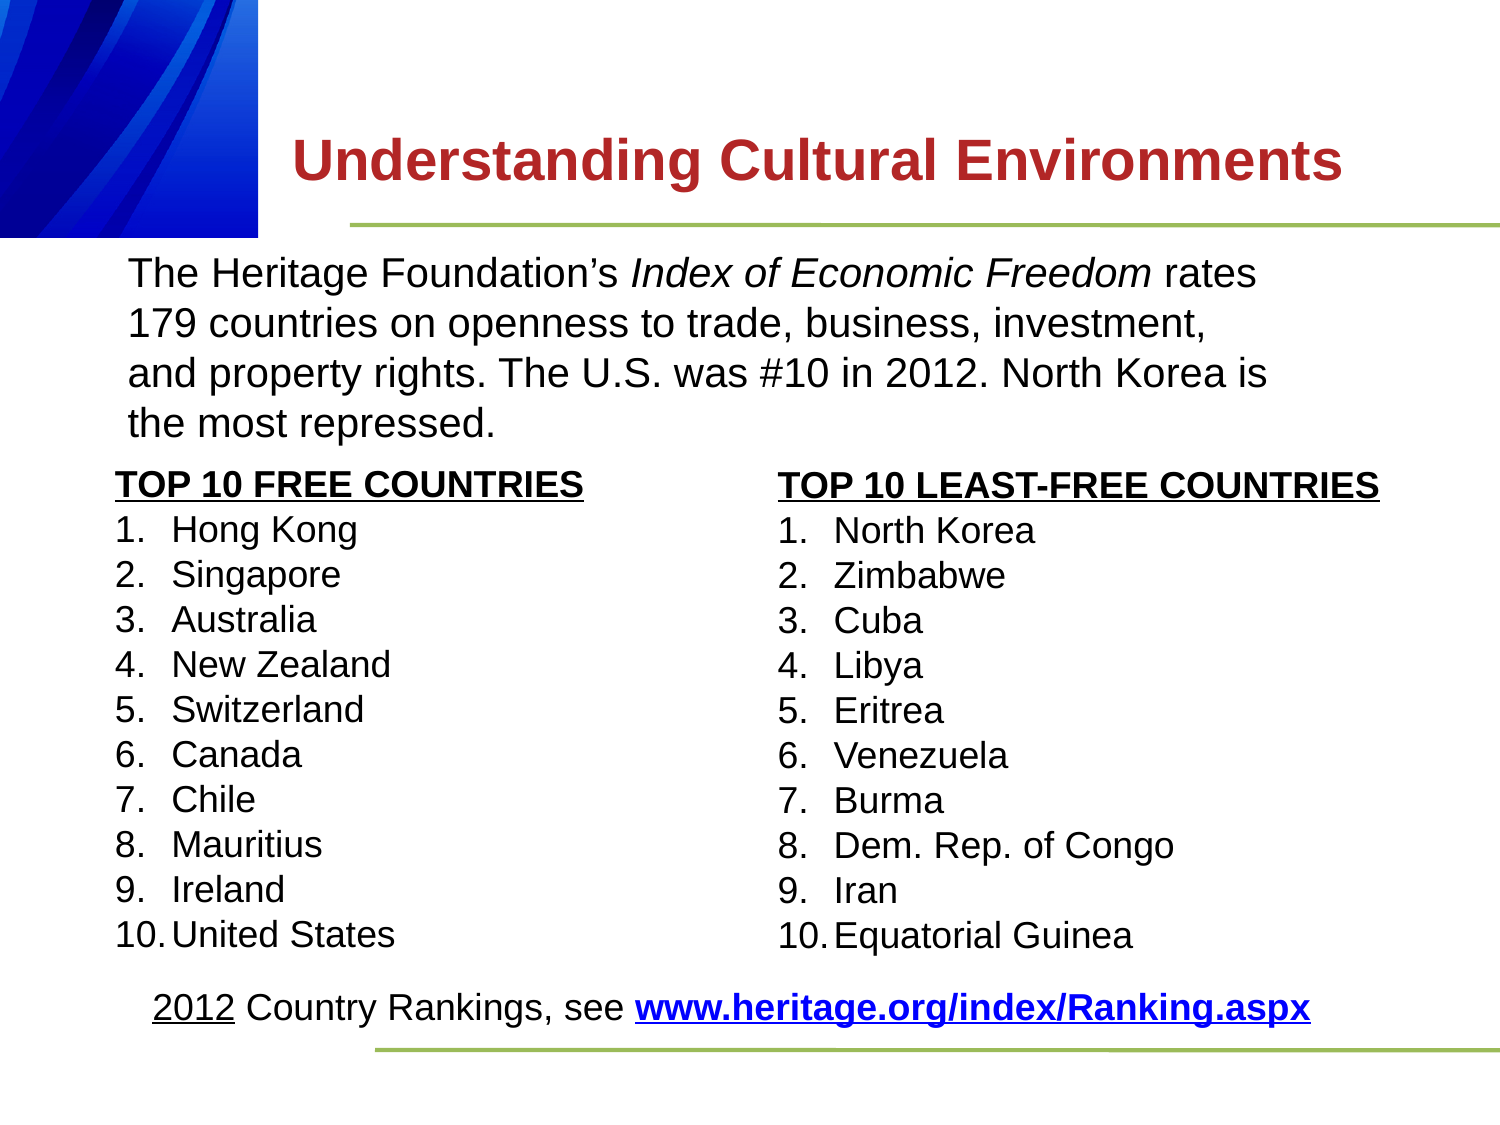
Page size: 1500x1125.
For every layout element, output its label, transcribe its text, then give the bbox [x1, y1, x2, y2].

text_box Understanding Cultural Environments [277, 114, 1500, 200]
text_box TOP 10 LEAST-FREE COUNTRIES North Korea Zimbabwe Cuba Libya Eritrea Venezuela Burma Dem. Rep. of Congo Iran Equatorial Guinea [762, 453, 1413, 964]
text_box TOP 10 FREE COUNTRIES Hong Kong Singapore Australia New Zealand Switzerland Canada Chile Mauritius Ireland United States [99, 453, 737, 1014]
text_box [62, 200, 1300, 261]
text_box The Heritage Foundation’s Index of Economic Freedom rates 179 countries on openness to trade, business, investment, and property rights. The U.S. was #10 in 2012. North Korea is the most repressed. [112, 237, 1300, 453]
picture [0, 0, 259, 238]
text_box 2012 Country Rankings, see www.heritage.org/index/Ranking.aspx [137, 975, 1329, 1036]
